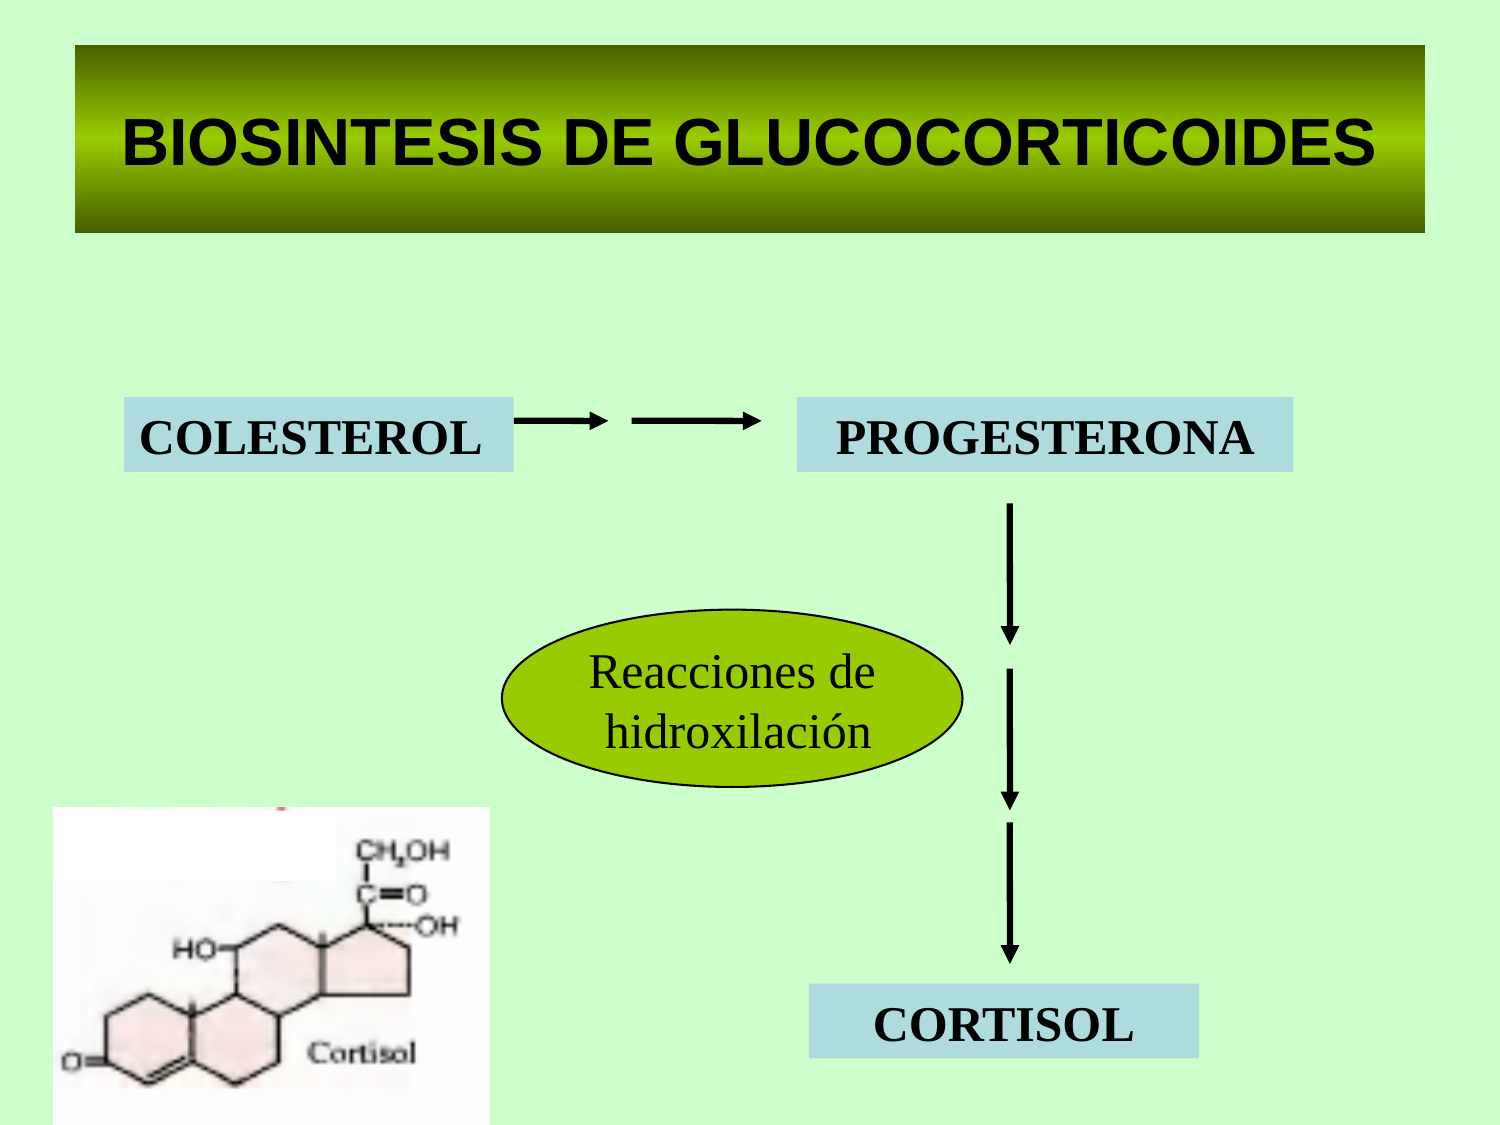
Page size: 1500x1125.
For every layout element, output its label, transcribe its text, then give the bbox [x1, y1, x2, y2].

title BIOSINTESIS DE GLUCOCORTICOIDES [74, 44, 1426, 234]
text_box PROGESTERONA [797, 397, 1294, 472]
text_box [1003, 822, 1017, 965]
text_box [631, 414, 762, 428]
text_box Reacciones de hidroxilación [501, 609, 963, 787]
text_box [1003, 668, 1017, 811]
text_box CORTISOL [809, 983, 1199, 1059]
text_box COLESTEROL [123, 397, 514, 472]
text_box [1003, 503, 1017, 646]
text_box [513, 414, 609, 428]
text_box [52, 807, 491, 1125]
